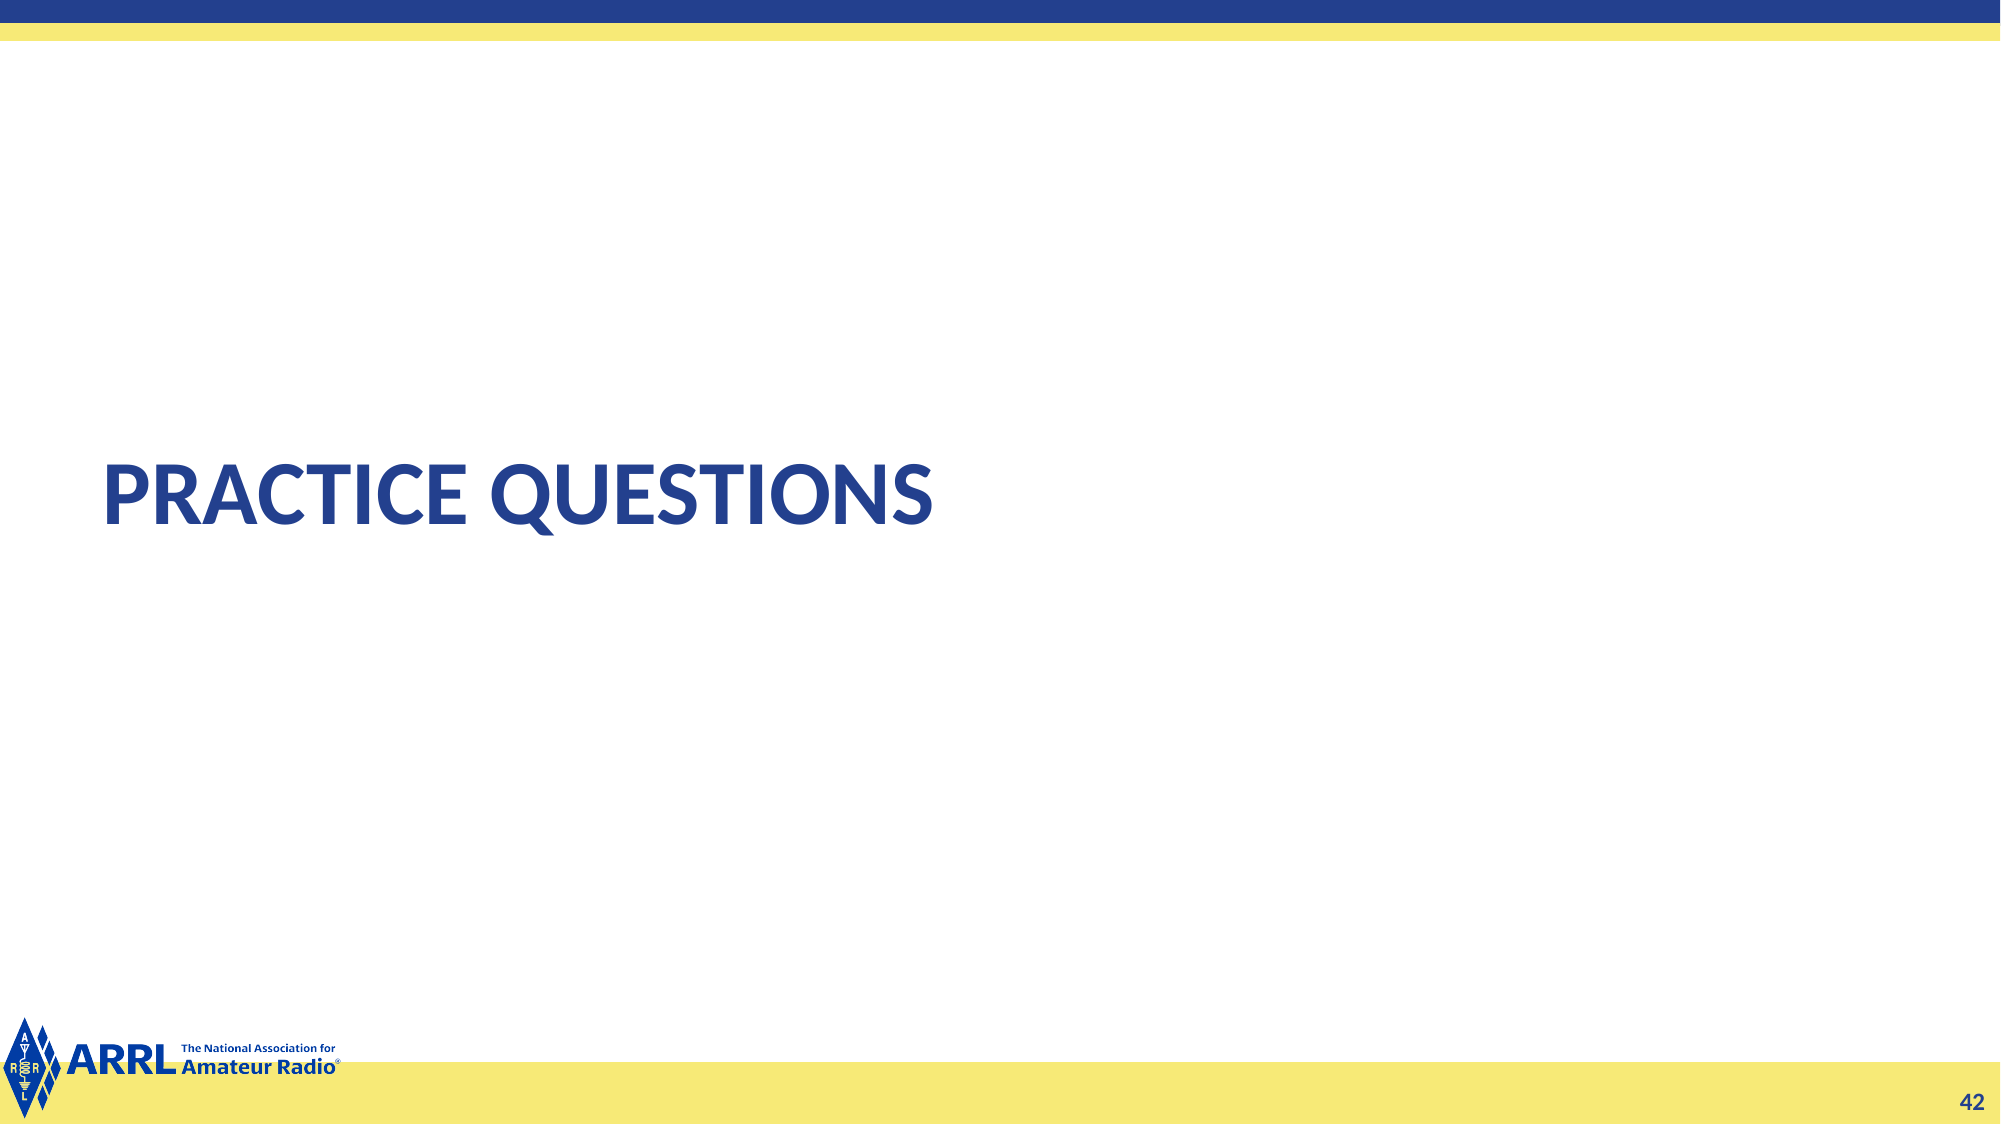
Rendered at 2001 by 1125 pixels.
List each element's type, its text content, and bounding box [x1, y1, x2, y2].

title PRACTICE QUESTIONS [87, 437, 1888, 625]
picture [1, 1015, 342, 1121]
